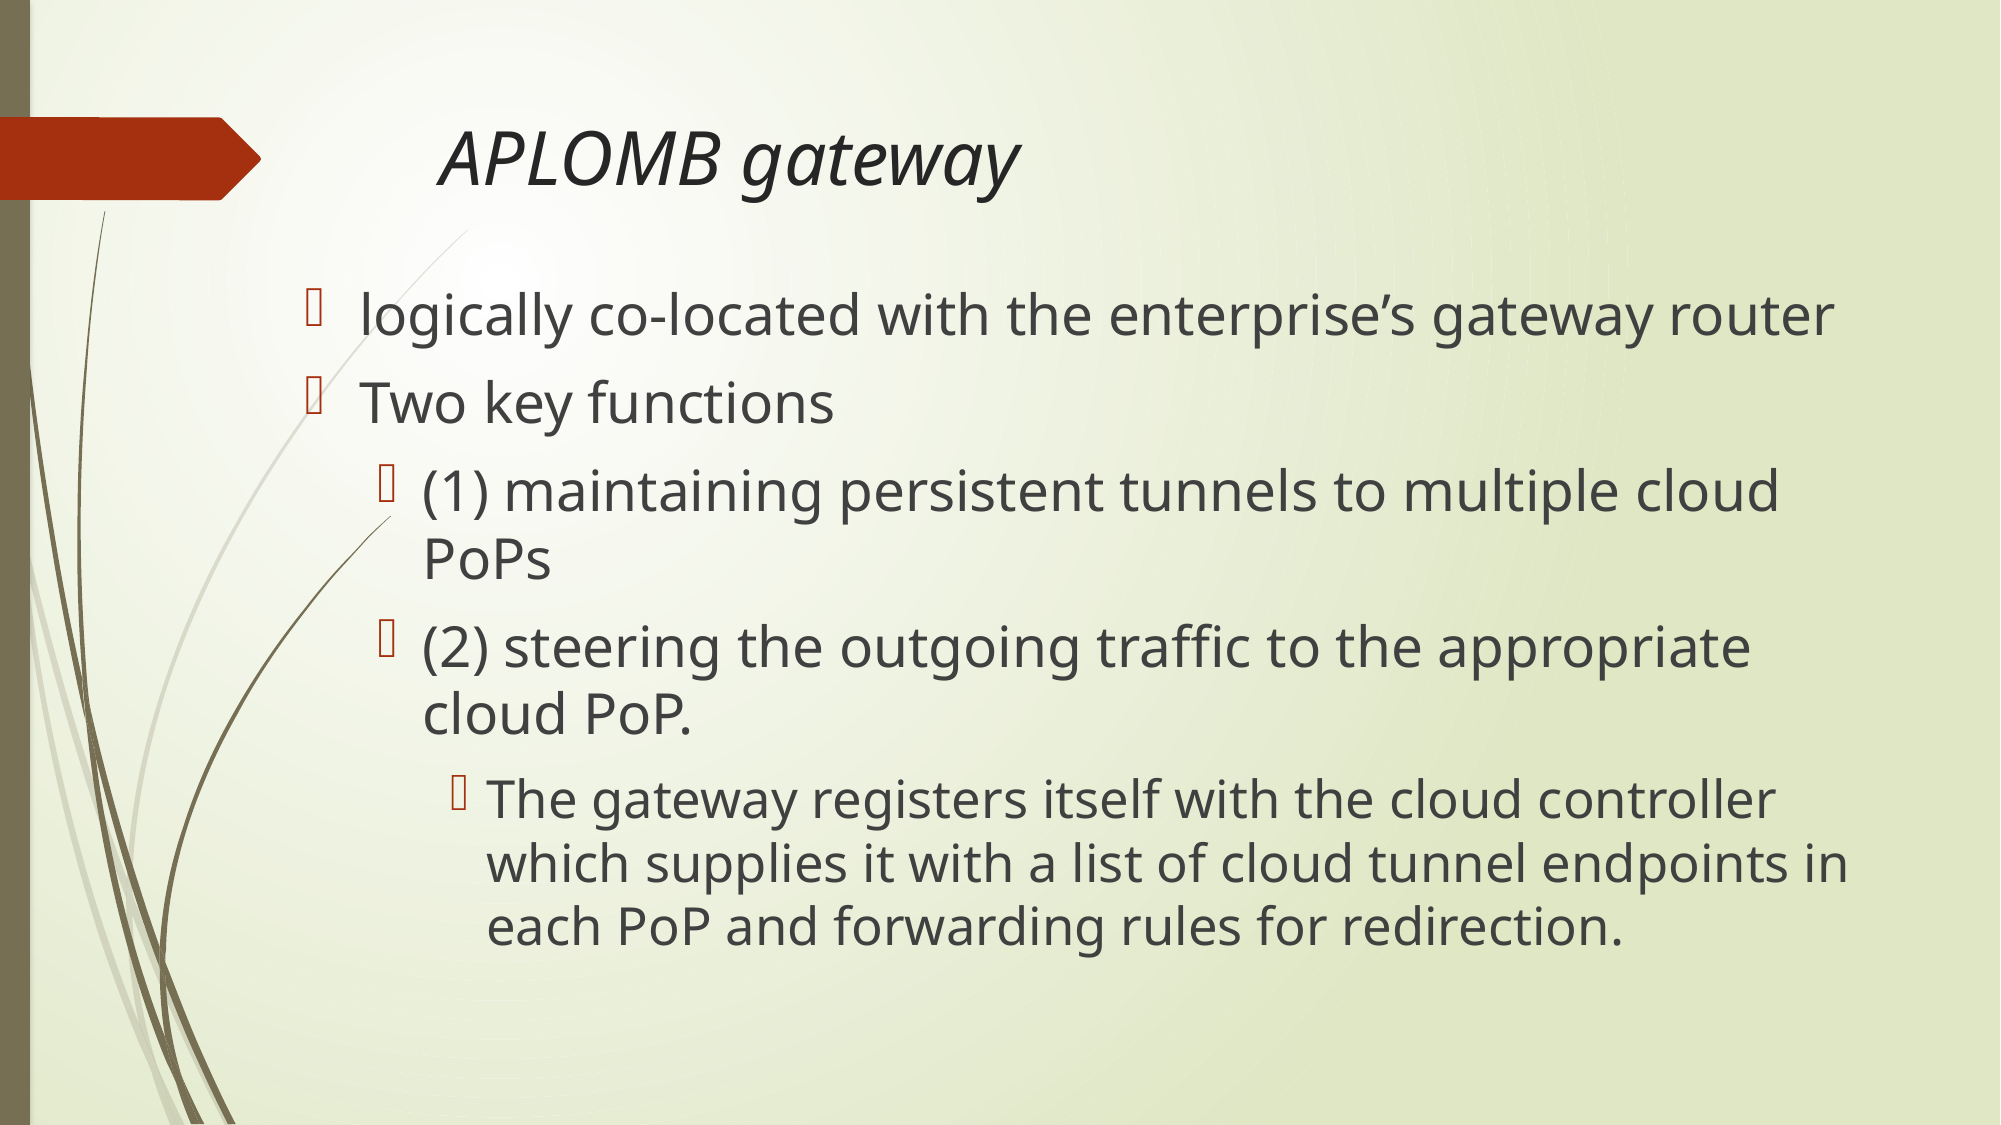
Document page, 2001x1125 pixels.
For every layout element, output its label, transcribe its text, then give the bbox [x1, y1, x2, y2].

title APLOMB gateway [425, 102, 1888, 271]
list logically co-located with the enterprise’s gateway router Two key functions (1) maintaining persistent tunnels to multiple cloud PoPs (2) steering the outgoing traffic to the appropriate cloud PoP. The gateway registers itself with the cloud controller which supplies it with a list of cloud tunnel endpoints in each PoP and forwarding rules for redirection. [289, 271, 1888, 1014]
